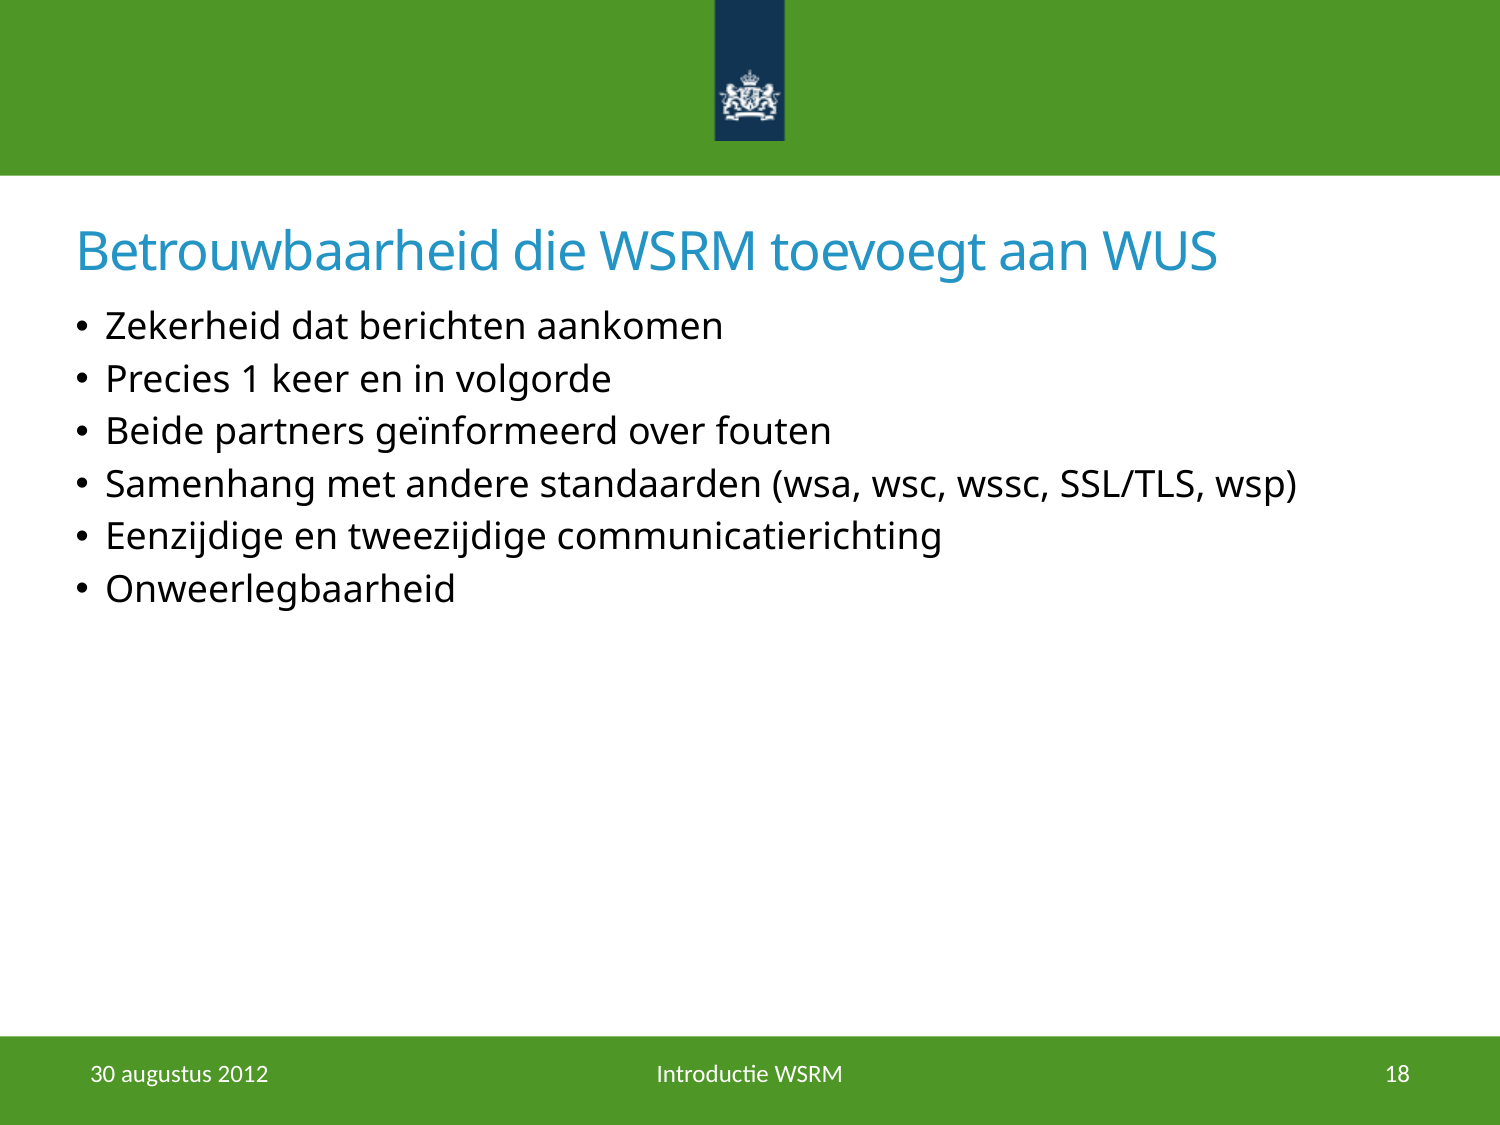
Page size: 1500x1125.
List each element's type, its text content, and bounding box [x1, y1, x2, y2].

picture [0, 0, 1500, 141]
list Zekerheid dat berichten aankomen Precies 1 keer en in volgorde Beide partners geïnformeerd over fouten Samenhang met andere standaarden (wsa, wsc, wssc, SSL/TLS, wsp) Eenzijdige en tweezijdige communicatierichting Onweerlegbaarheid [60, 295, 1350, 997]
slide_number 18 [1074, 1042, 1425, 1103]
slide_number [75, 1042, 425, 1103]
footer Introductie WSRM [512, 1042, 988, 1103]
title Betrouwbaarheid die WSRM toevoegt aan WUS [60, 202, 1348, 295]
